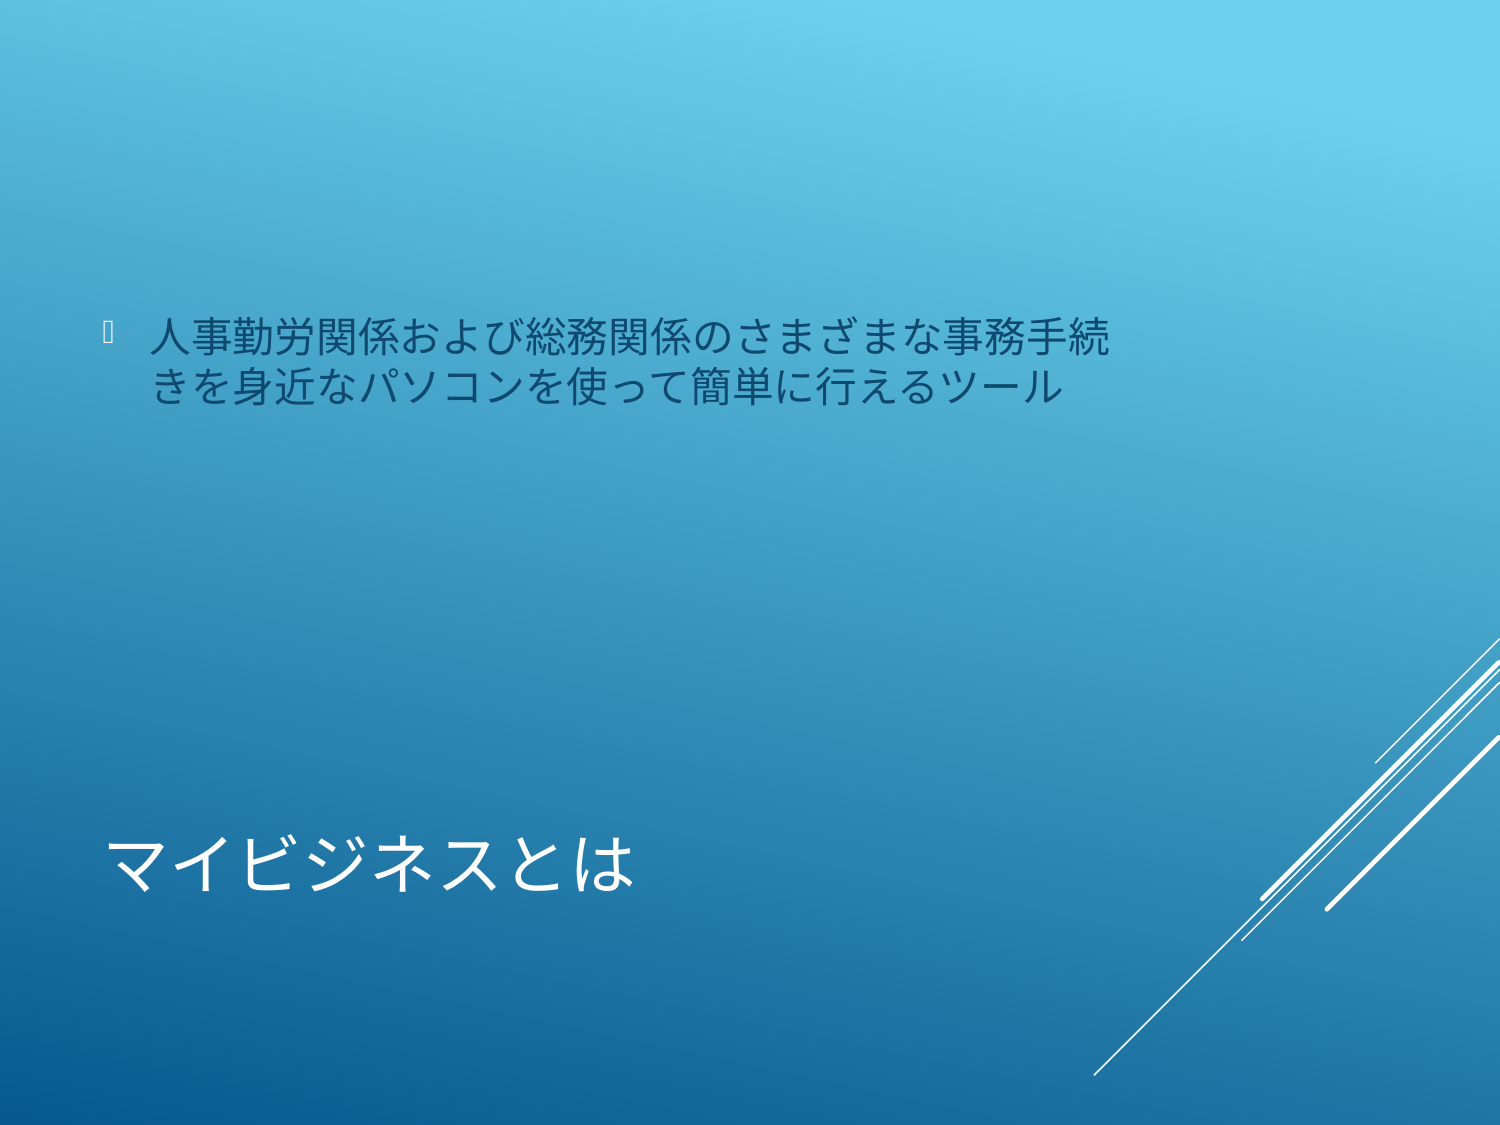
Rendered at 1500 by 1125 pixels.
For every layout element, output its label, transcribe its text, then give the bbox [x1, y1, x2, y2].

list 人事勤労関係および総務関係のさまざまな事務手続きを身近なパソコンを使って簡単に行えるツール [87, 87, 1163, 706]
title マイビジネスとは [87, 737, 1163, 988]
